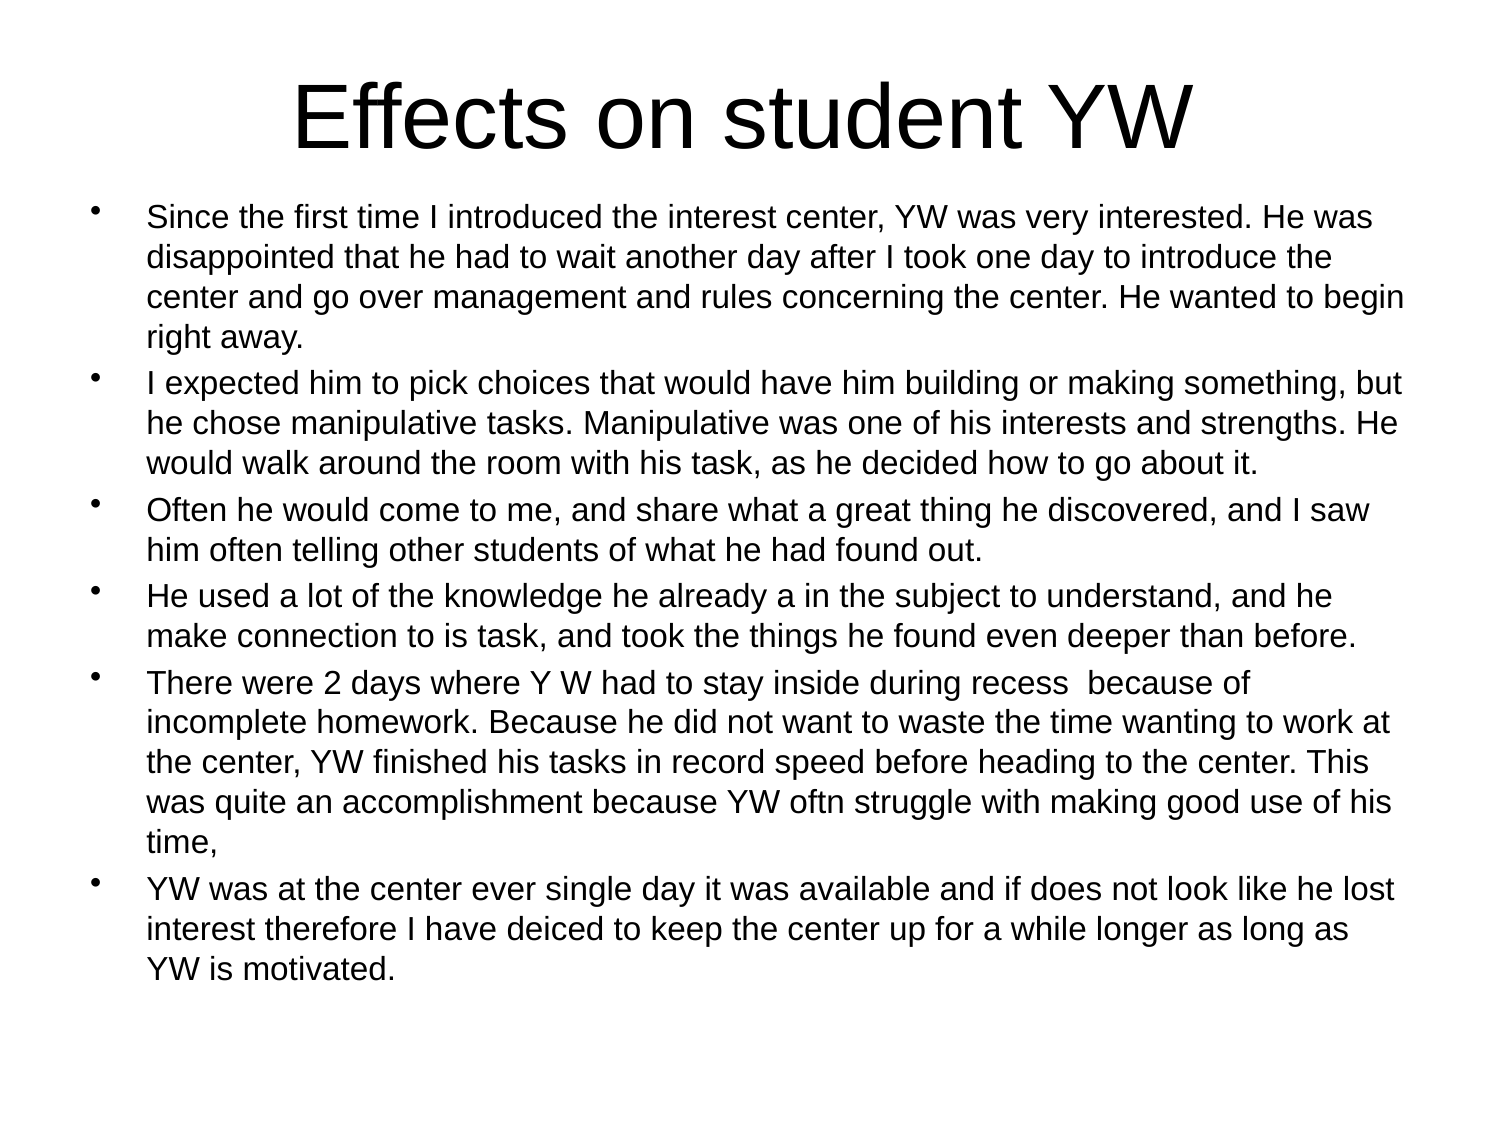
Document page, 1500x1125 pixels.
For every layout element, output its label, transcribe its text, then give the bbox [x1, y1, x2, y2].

list Since the first time I introduced the interest center, YW was very interested. He was disappointed that he had to wait another day after I took one day to introduce the center and go over management and rules concerning the center. He wanted to begin right away. I expected him to pick choices that would have him building or making something, but he chose manipulative tasks. Manipulative was one of his interests and strengths. He would walk around the room with his task, as he decided how to go about it. Often he would come to me, and share what a great thing he discovered, and I saw him often telling other students of what he had found out. He used a lot of the knowledge he already a in the subject to understand, and he make connection to is task, and took the things he found even deeper than before. There were 2 days where Y W had to stay inside during recess because of incomplete homework. Because he did not want to waste the time wanting to work at the center, YW finished his tasks in record speed before heading to the center. This was quite an accomplishment because YW oftn struggle with making good use of his time, YW was at the center ever single day it was available and if does not look like he lost interest therefore I have deiced to keep the center up for a while longer as long as YW is motivated. [74, 187, 1426, 1051]
text_box Effects on student YW [74, 49, 1413, 175]
